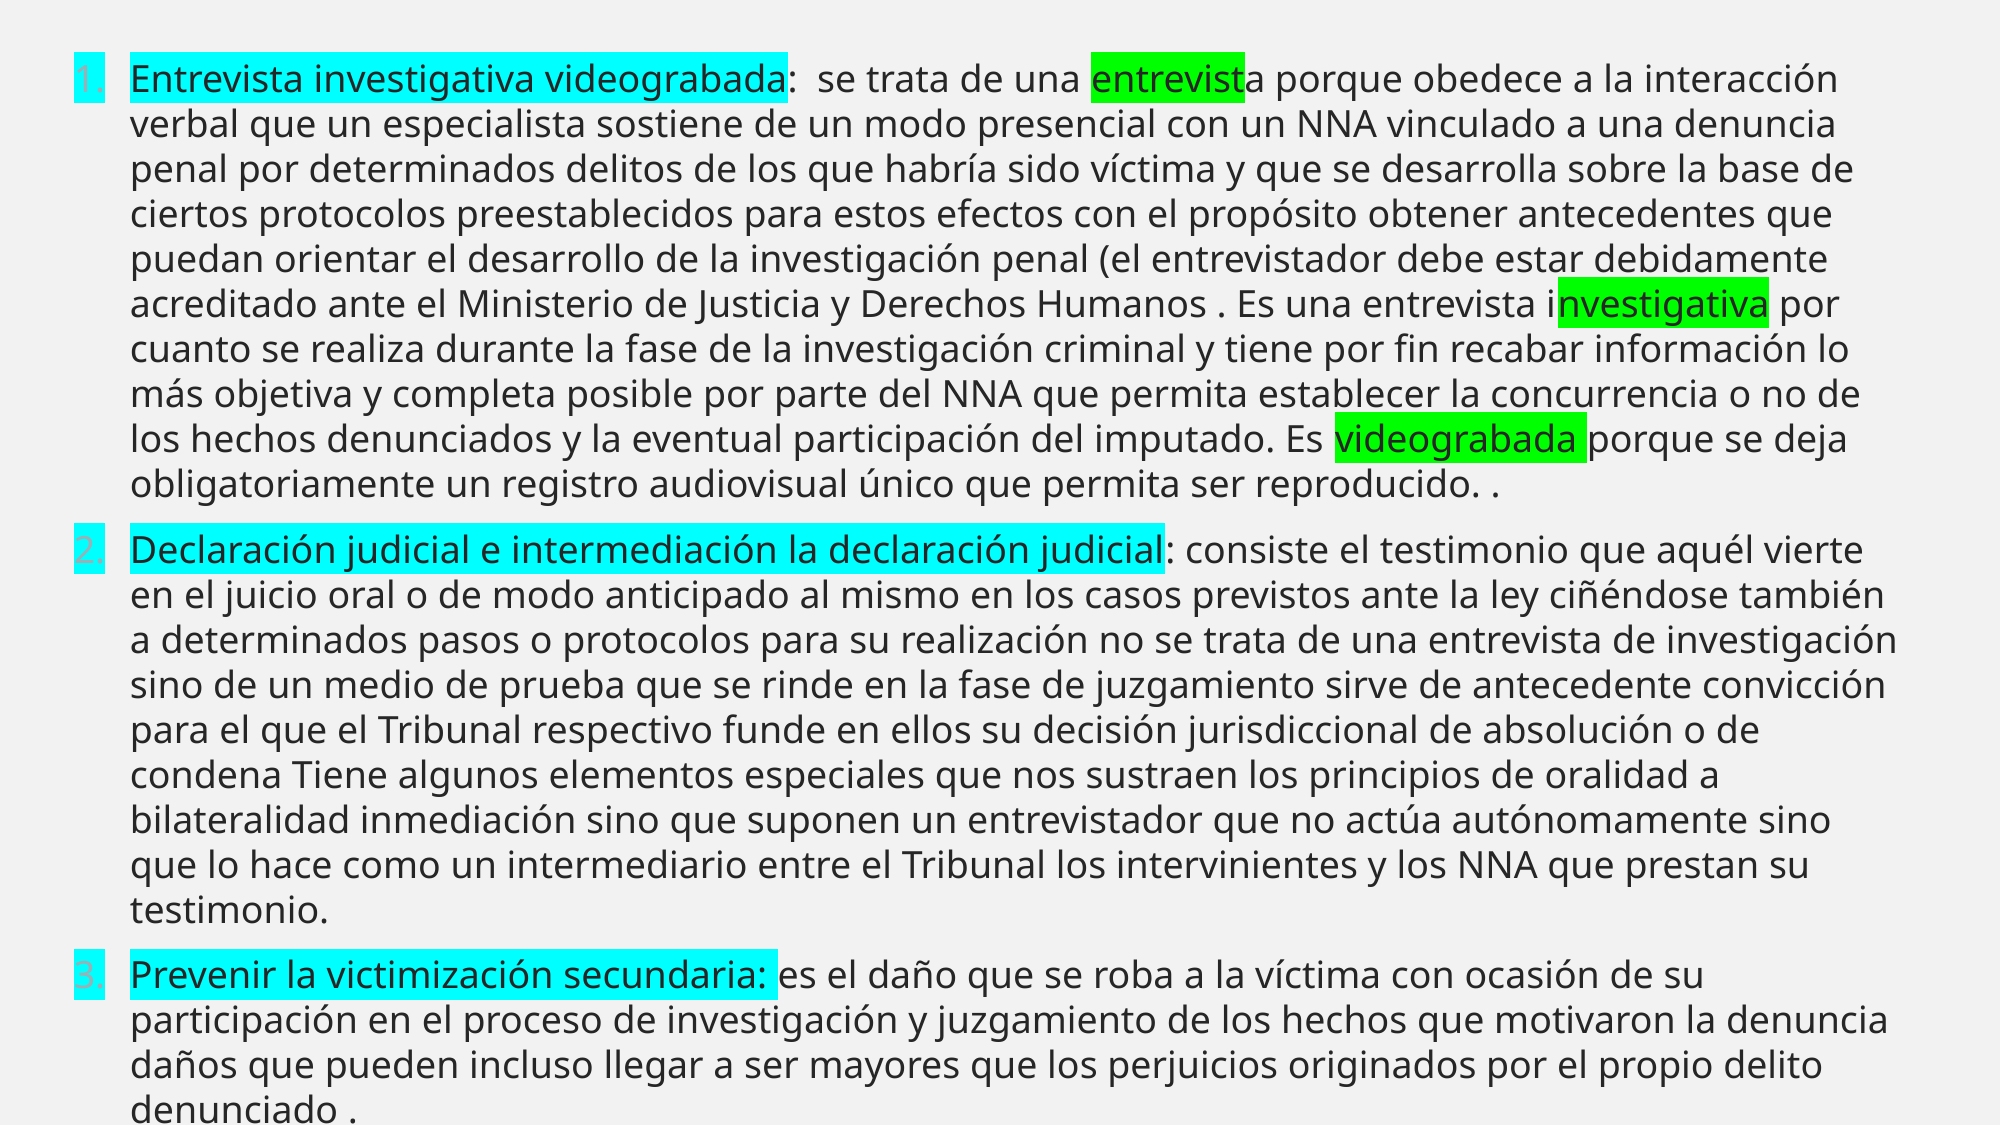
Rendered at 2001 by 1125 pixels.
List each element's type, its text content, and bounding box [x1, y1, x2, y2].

list Entrevista investigativa videograbada: se trata de una entrevista porque obedece a la interacción verbal que un especialista sostiene de un modo presencial con un NNA vinculado a una denuncia penal por determinados delitos de los que habría sido víctima y que se desarrolla sobre la base de ciertos protocolos preestablecidos para estos efectos con el propósito obtener antecedentes que puedan orientar el desarrollo de la investigación penal (el entrevistador debe estar debidamente acreditado ante el Ministerio de Justicia y Derechos Humanos . Es una entrevista investigativa por cuanto se realiza durante la fase de la investigación criminal y tiene por fin recabar información lo más objetiva y completa posible por parte del NNA que permita establecer la concurrencia o no de los hechos denunciados y la eventual participación del imputado. Es videograbada porque se deja obligatoriamente un registro audiovisual único que permita ser reproducido. . Declaración judicial e intermediación la declaración judicial: consiste el testimonio que aquél vierte en el juicio oral o de modo anticipado al mismo en los casos previstos ante la ley ciñéndose también a determinados pasos o protocolos para su realización no se trata de una entrevista de investigación sino de un medio de prueba que se rinde en la fase de juzgamiento sirve de antecedente convicción para el que el Tribunal respectivo funde en ellos su decisión jurisdiccional de absolución o de condena Tiene algunos elementos especiales que nos sustraen los principios de oralidad a bilateralidad inmediación sino que suponen un entrevistador que no actúa autónomamente sino que lo hace como un intermediario entre el Tribunal los intervinientes y los NNA que prestan su testimonio. Prevenir la victimización secundaria: es el daño que se roba a la víctima con ocasión de su participación en el proceso de investigación y juzgamiento de los hechos que motivaron la denuncia daños que pueden incluso llegar a ser mayores que los perjuicios originados por el propio delito denunciado . [58, 47, 1919, 993]
